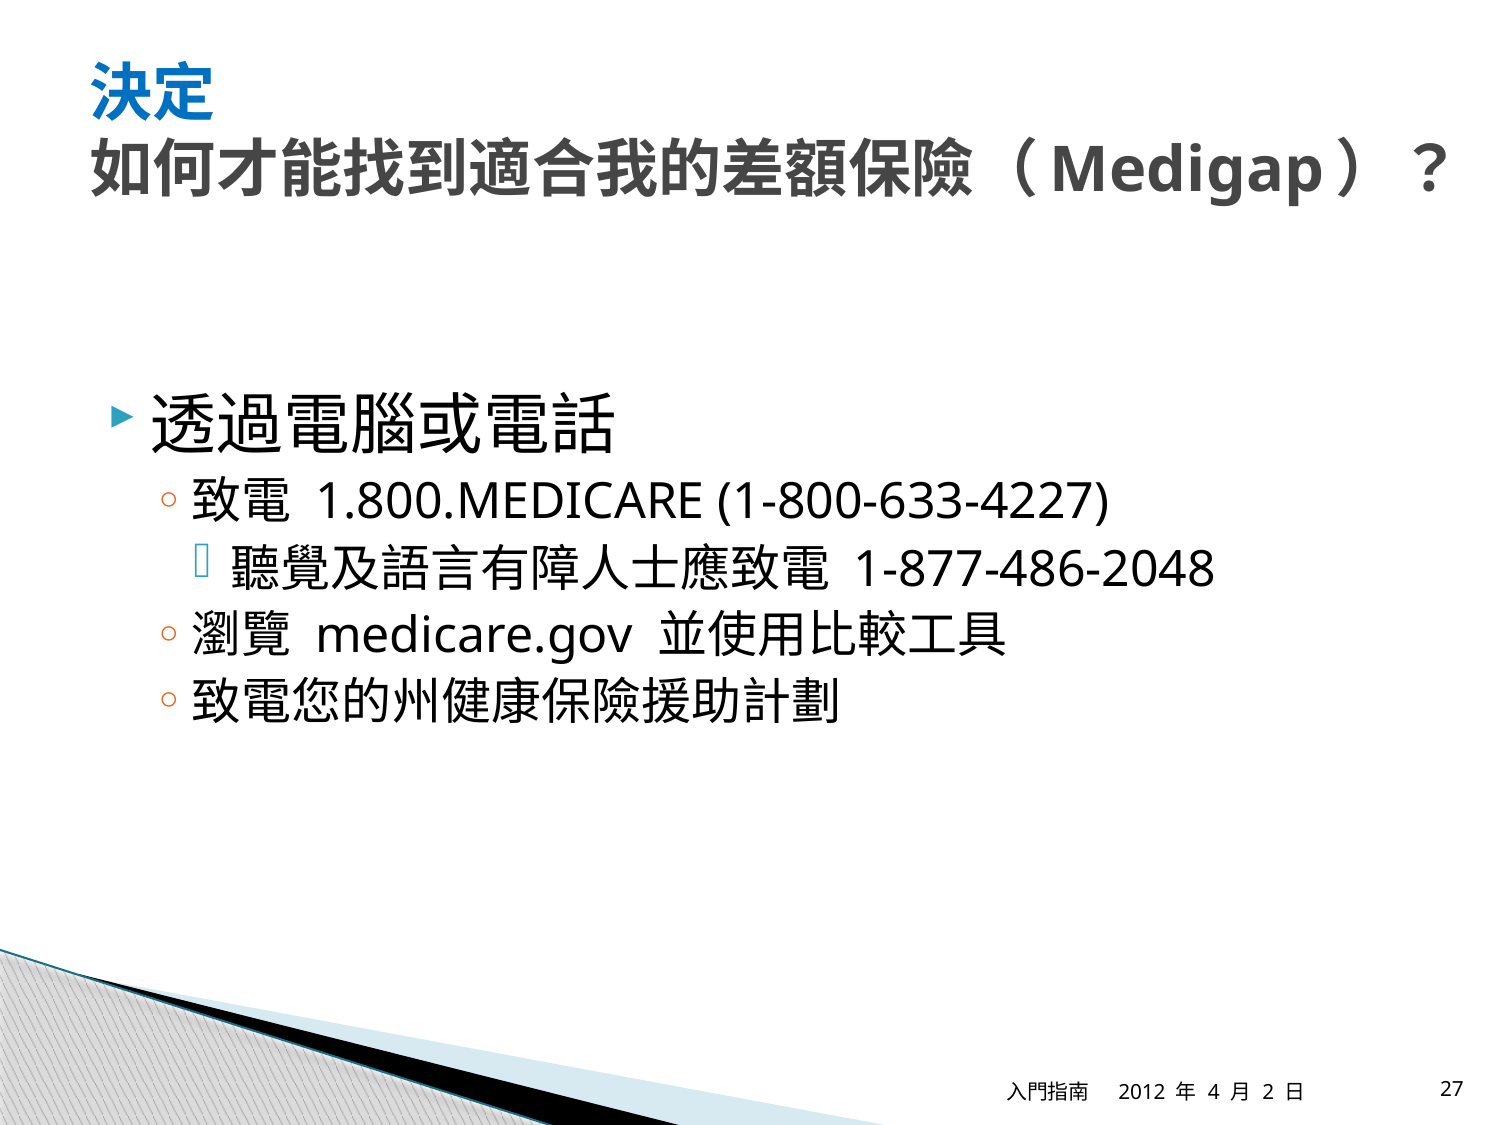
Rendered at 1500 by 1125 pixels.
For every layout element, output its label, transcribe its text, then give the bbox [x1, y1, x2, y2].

slide_number 27 [1418, 1051, 1479, 1112]
footer 入門指南 [718, 1051, 1105, 1112]
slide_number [1105, 1051, 1418, 1112]
list 透過電腦或電話 致電 1.800.MEDICARE (1-800-633-4227) 聽覺及語言有障人士應致電 1-877-486-2048 瀏覽 medicare.gov 並使用比較工具 致電您的州健康保險援助計劃 [75, 243, 1425, 986]
title 決定 如何才能找到適合我的差額保險（Medigap）？ [75, 45, 1425, 233]
